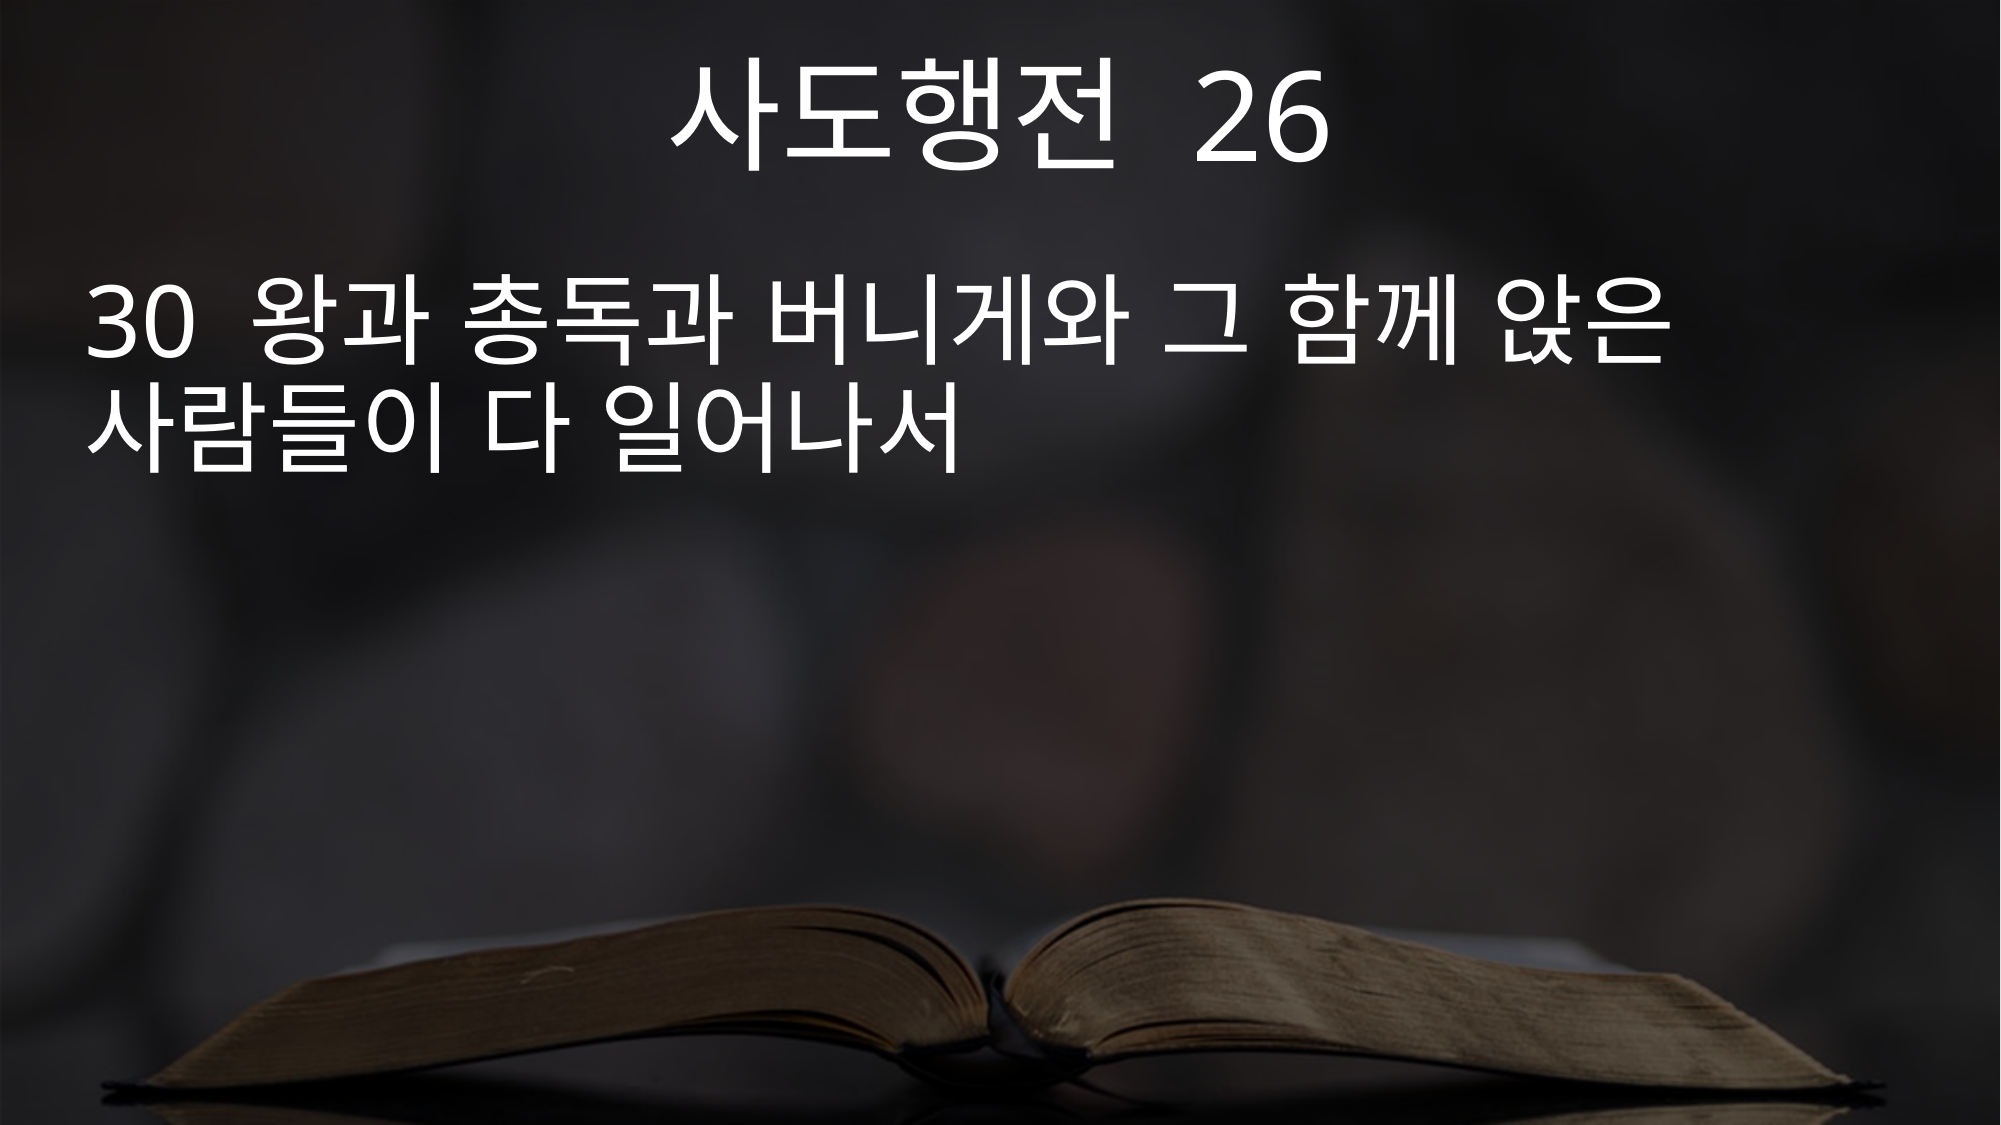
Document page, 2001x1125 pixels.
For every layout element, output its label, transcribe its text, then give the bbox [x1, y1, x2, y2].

picture [0, 0, 2001, 1125]
footer 사도행전 26 [0, 32, 2000, 192]
list 30 왕과 총독과 버니게와 그 함께 앉은 사람들이 다 일어나서 [69, 263, 1953, 423]
